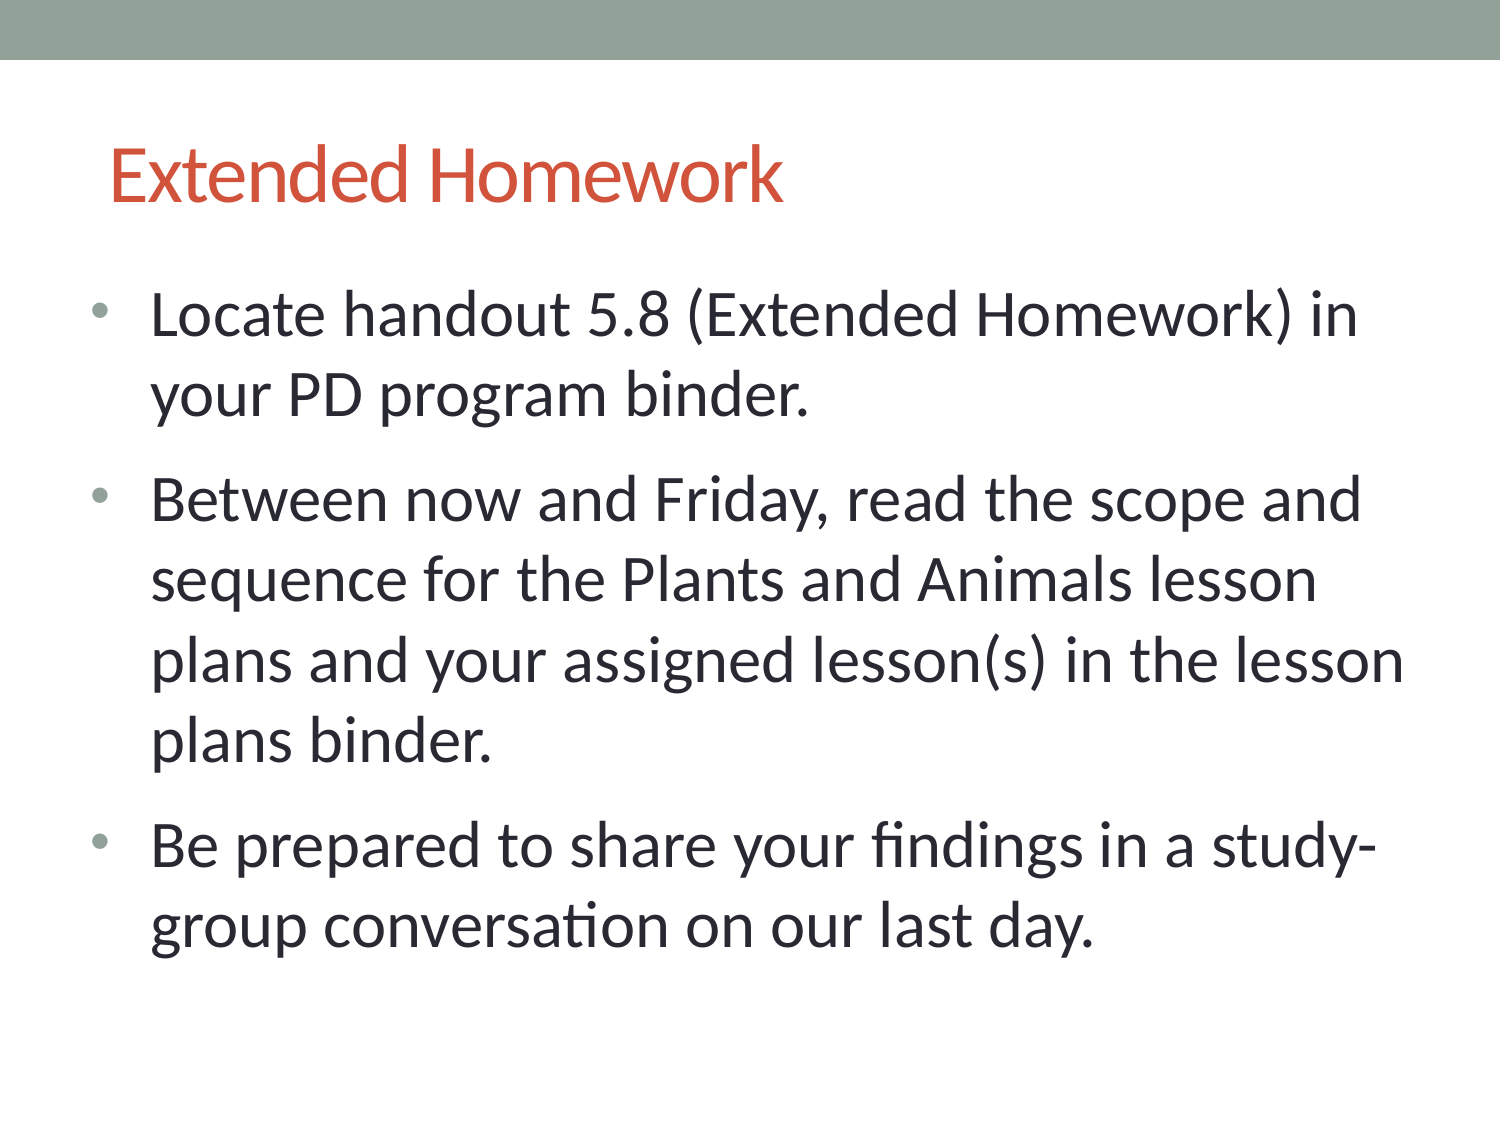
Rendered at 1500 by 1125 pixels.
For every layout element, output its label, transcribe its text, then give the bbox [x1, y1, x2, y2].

title Extended Homework [75, 87, 1425, 250]
list Locate handout 5.8 (Extended Homework) in your PD program binder. Between now and Friday, read the scope and sequence for the Plants and Animals lesson plans and your assigned lesson(s) in the lesson plans binder. Be prepared to share your findings in a study-group conversation on our last day. [75, 262, 1450, 1063]
